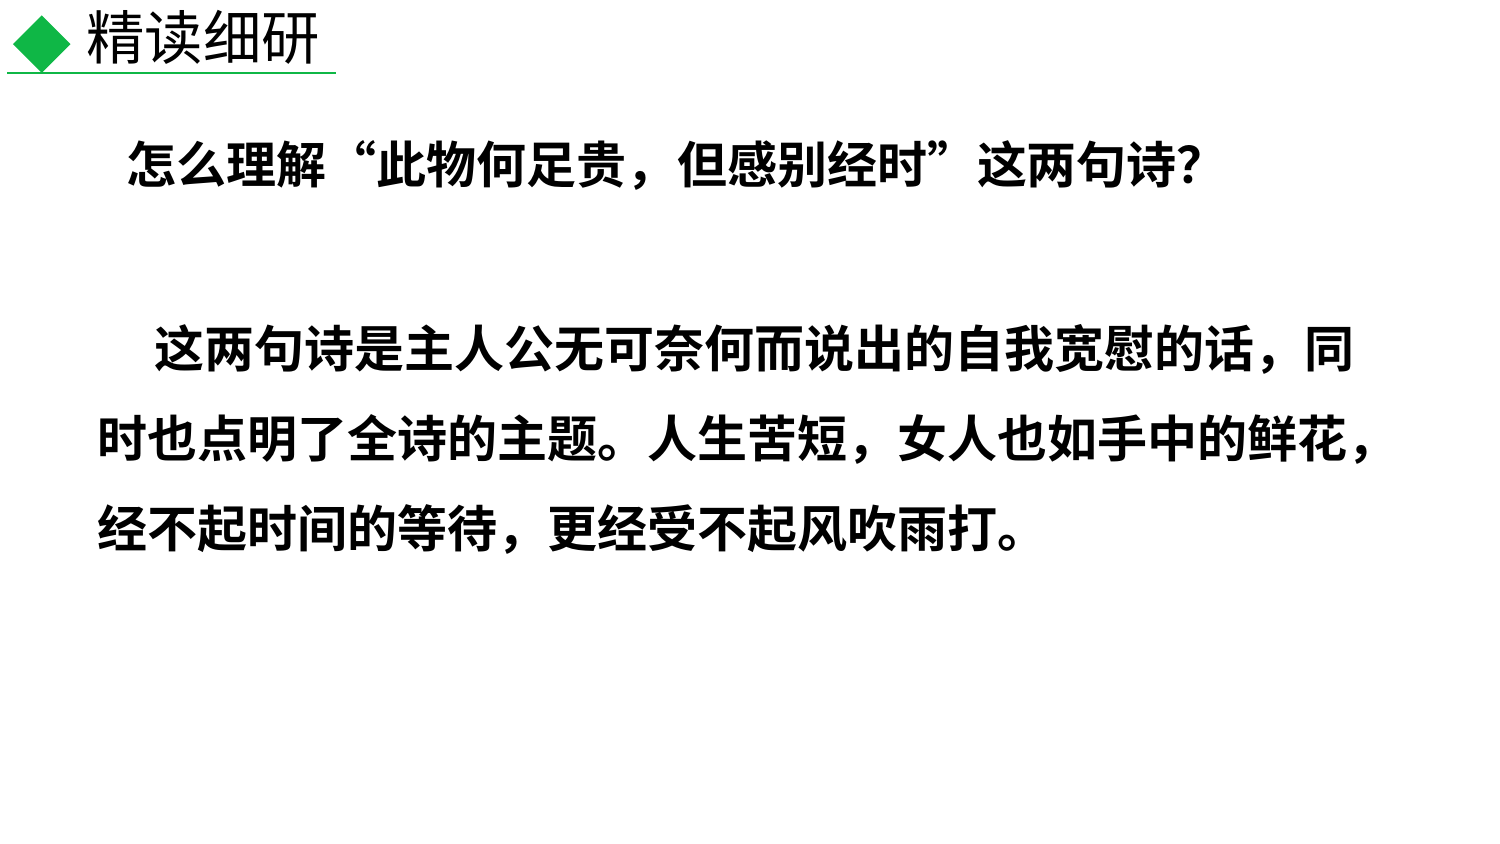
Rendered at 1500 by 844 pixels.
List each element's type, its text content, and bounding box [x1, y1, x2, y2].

text_box 这两句诗是主人公无可奈何而说出的自我宽慰的话，同时也点明了全诗的主题。人生苦短，女人也如手中的鲜花，经不起时间的等待，更经受不起风吹雨打。 [82, 280, 1418, 565]
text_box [7, 0, 337, 80]
text_box 怎么理解“此物何足贵，但感别经时”这两句诗？ [112, 126, 1447, 202]
